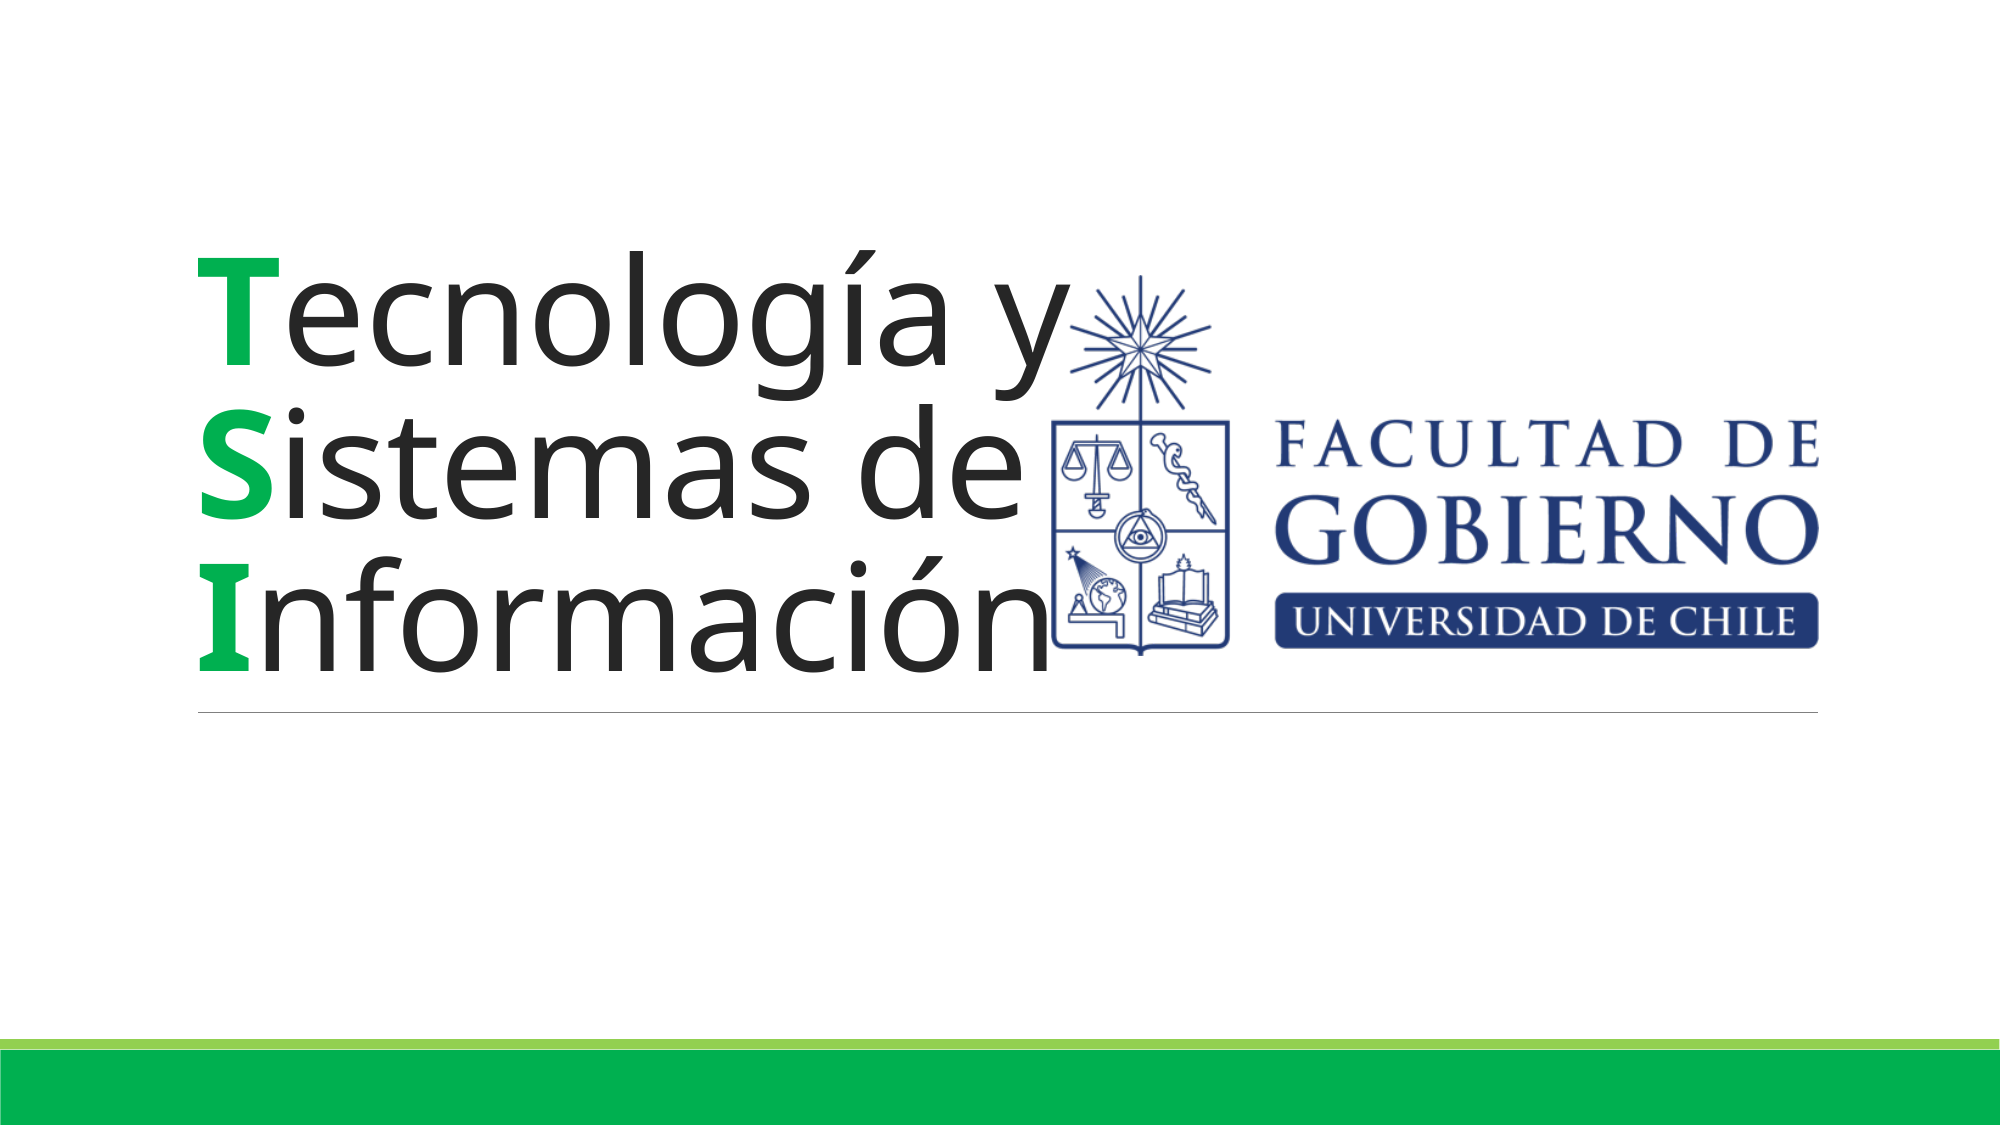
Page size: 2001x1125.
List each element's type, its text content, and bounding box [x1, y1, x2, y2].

title Tecnología y Sistemas de Información [180, 124, 1830, 710]
picture [1051, 275, 1819, 657]
